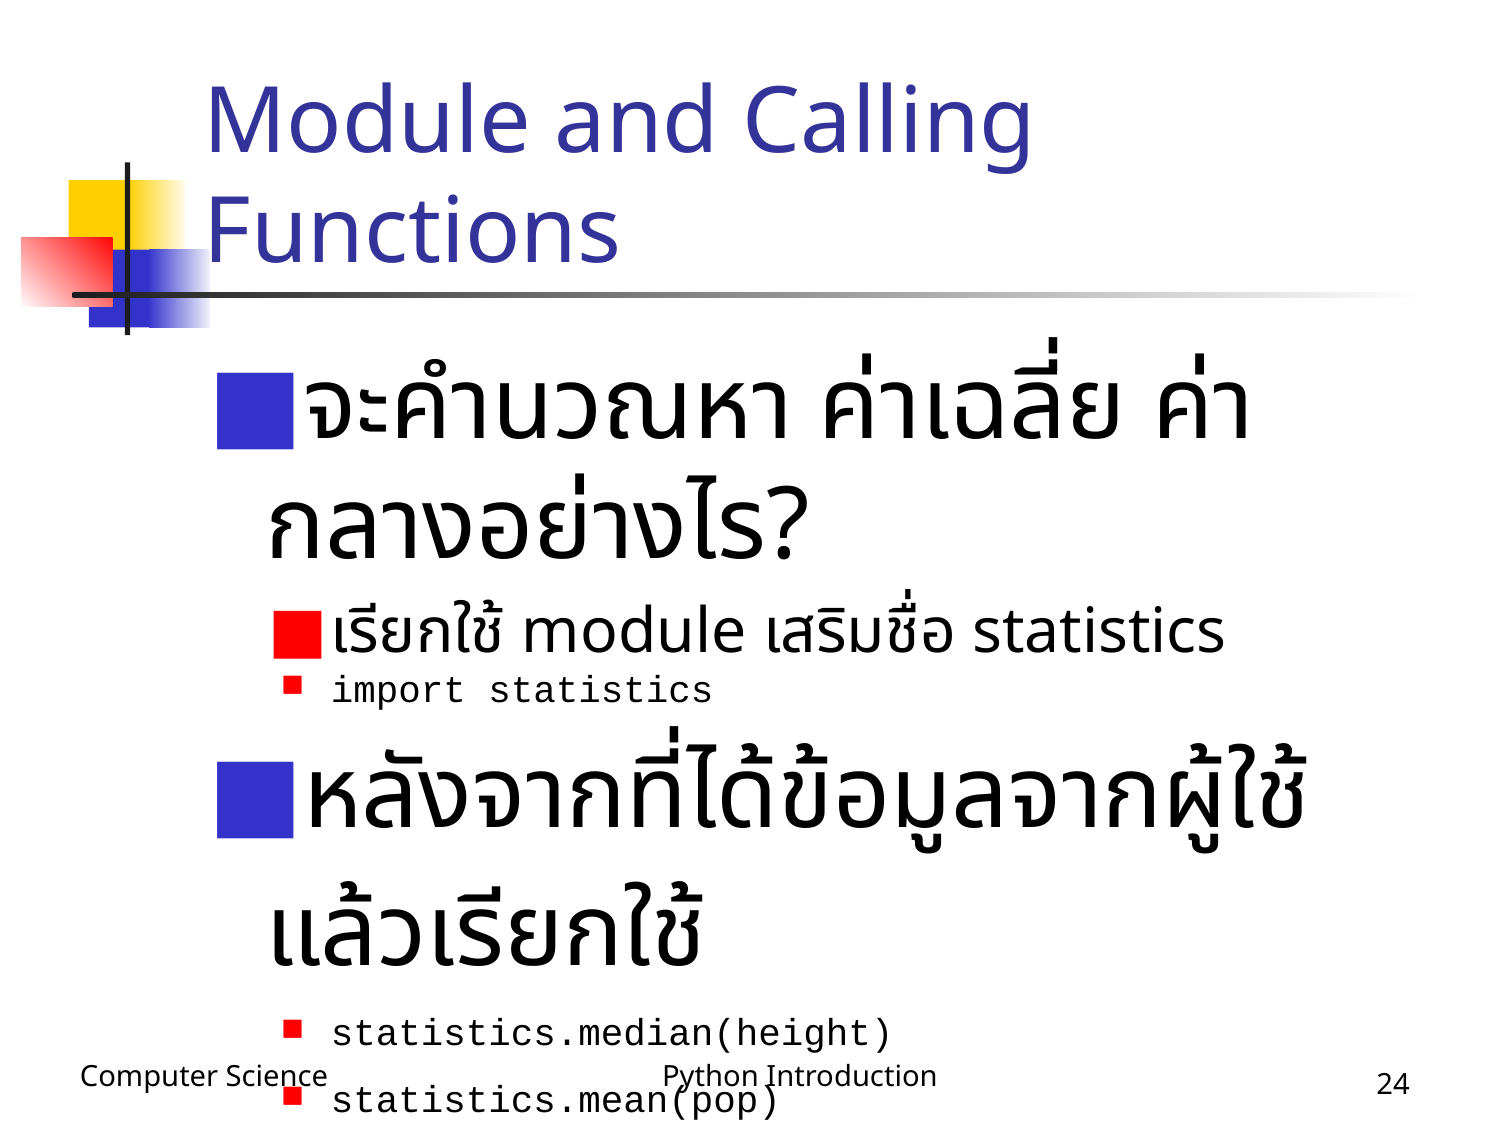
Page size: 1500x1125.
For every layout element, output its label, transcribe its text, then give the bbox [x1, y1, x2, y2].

slide_number ‹#› [1112, 1037, 1425, 1113]
list จะคำนวณหา ค่าเฉลี่ย ค่ากลางอย่างไร? เรียกใช้ module เสริมชื่อ statistics import statistics หลังจากที่ได้ข้อมูลจากผู้ใช้แล้วเรียกใช้ statistics.median(height) statistics.mean(pop) statistics.mode()/median()/stdev() [193, 331, 1469, 1006]
title Module and Calling Functions [188, 101, 1468, 289]
